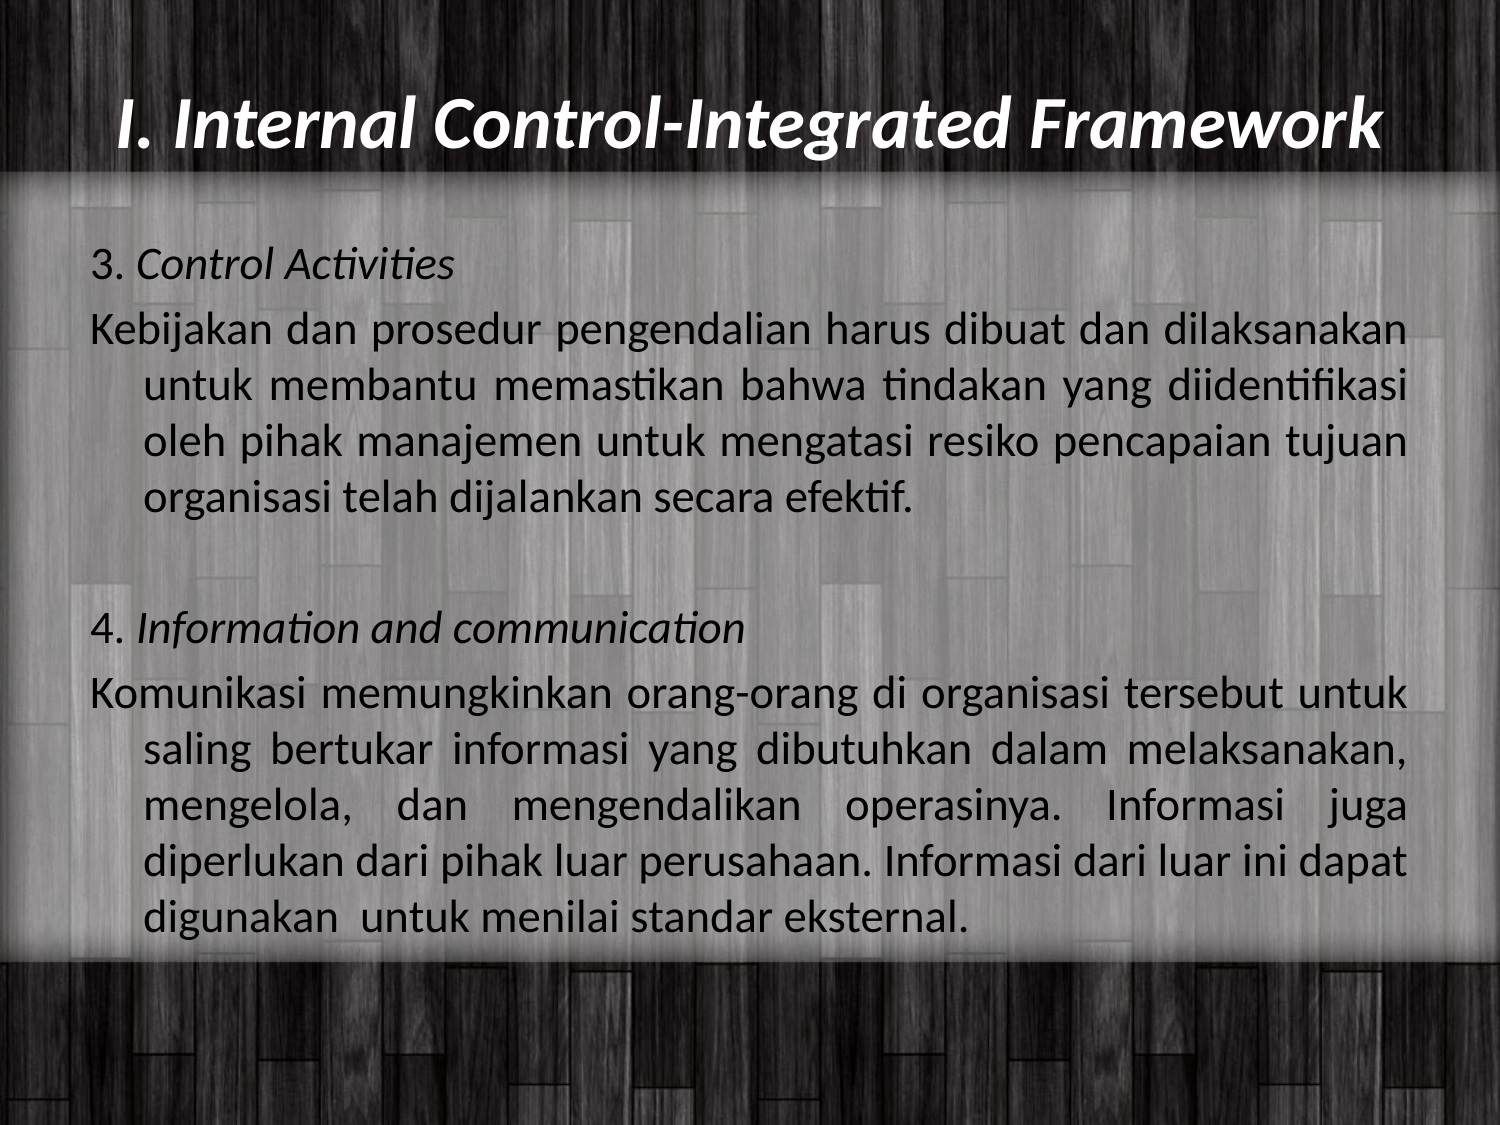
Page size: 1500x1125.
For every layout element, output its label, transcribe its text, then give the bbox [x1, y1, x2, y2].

picture [0, 0, 1500, 1125]
list 3. Control Activities Kebijakan dan prosedur pengendalian harus dibuat dan dilaksanakan untuk membantu memastikan bahwa tindakan yang diidentifikasi oleh pihak manajemen untuk mengatasi resiko pencapaian tujuan organisasi telah dijalankan secara efektif. 4. Information and communication Komunikasi memungkinkan orang-orang di organisasi tersebut untuk saling bertukar informasi yang dibutuhkan dalam melaksanakan, mengelola, dan mengendalikan operasinya. Informasi juga diperlukan dari pihak luar perusahaan. Informasi dari luar ini dapat digunakan untuk menilai standar eksternal. [75, 224, 1425, 968]
title I. Internal Control-Integrated Framework [75, 24, 1425, 213]
